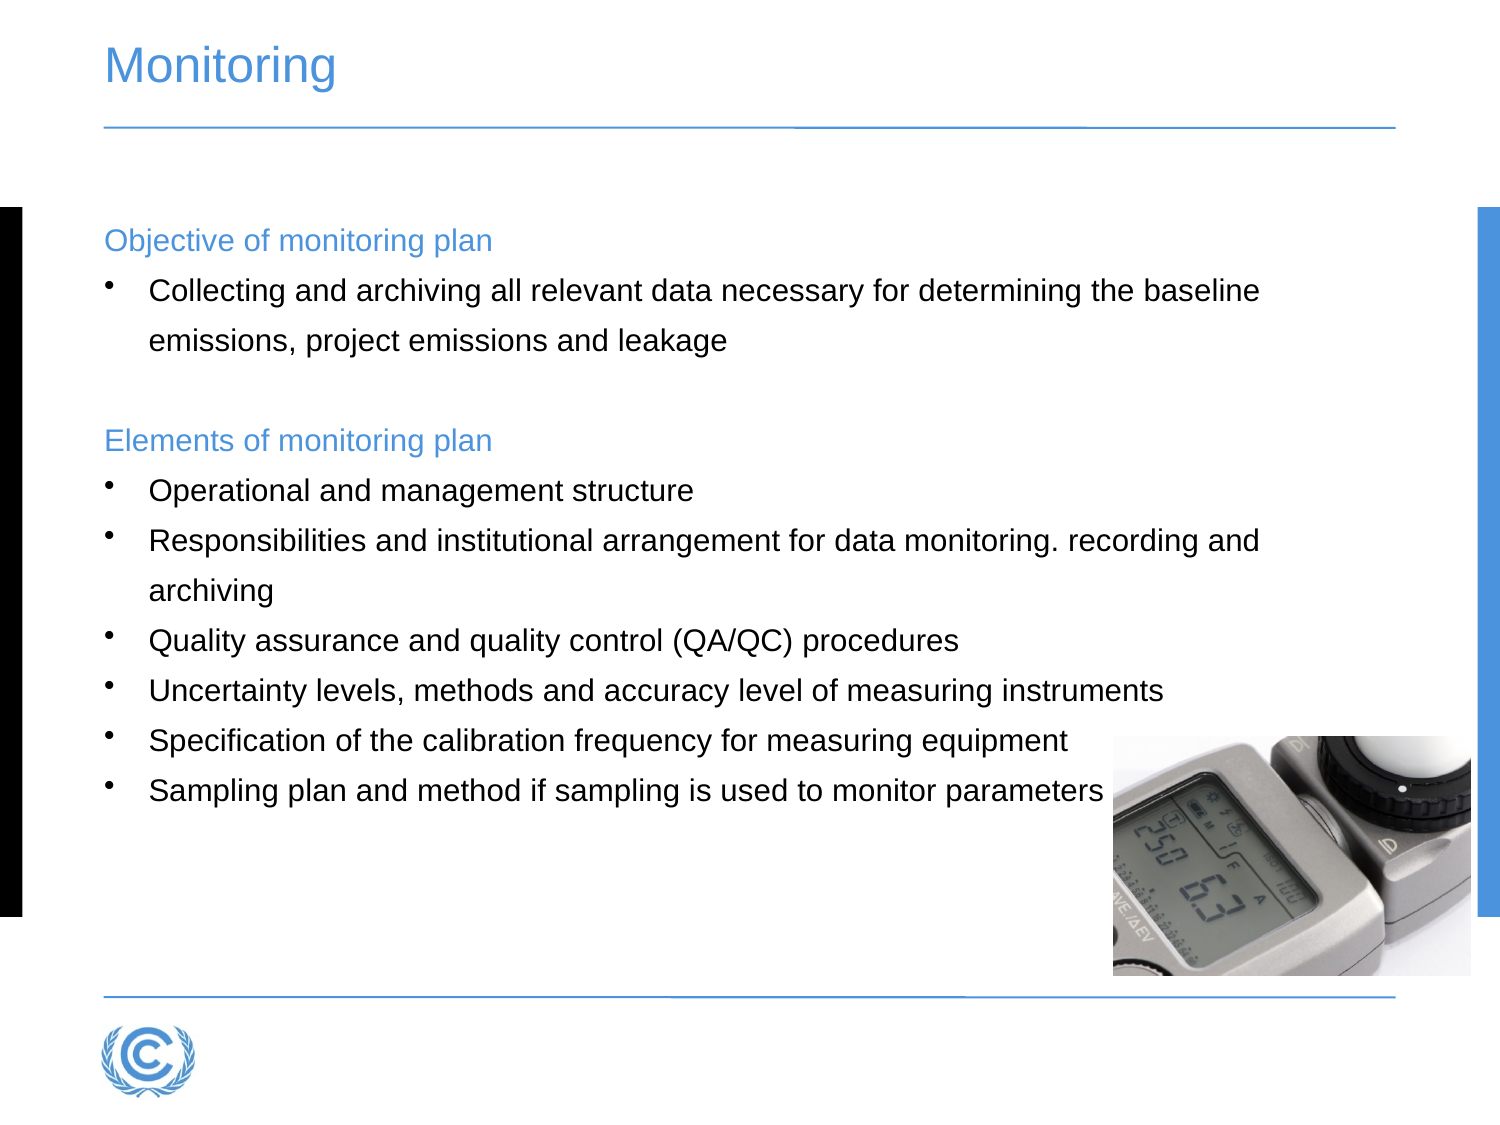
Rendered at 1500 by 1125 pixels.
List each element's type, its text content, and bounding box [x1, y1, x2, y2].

title Monitoring [104, 50, 1396, 103]
list Objective of monitoring plan Collecting and archiving all relevant data necessary for determining the baseline emissions, project emissions and leakage Elements of monitoring plan Operational and management structure Responsibilities and institutional arrangement for data monitoring. recording and archiving Quality assurance and quality control (QA/QC) procedures Uncertainty levels, methods and accuracy level of measuring instruments Specification of the calibration frequency for measuring equipment Sampling plan and method if sampling is used to monitor parameters [104, 207, 1395, 918]
picture [101, 1001, 209, 1108]
picture [1113, 736, 1471, 977]
